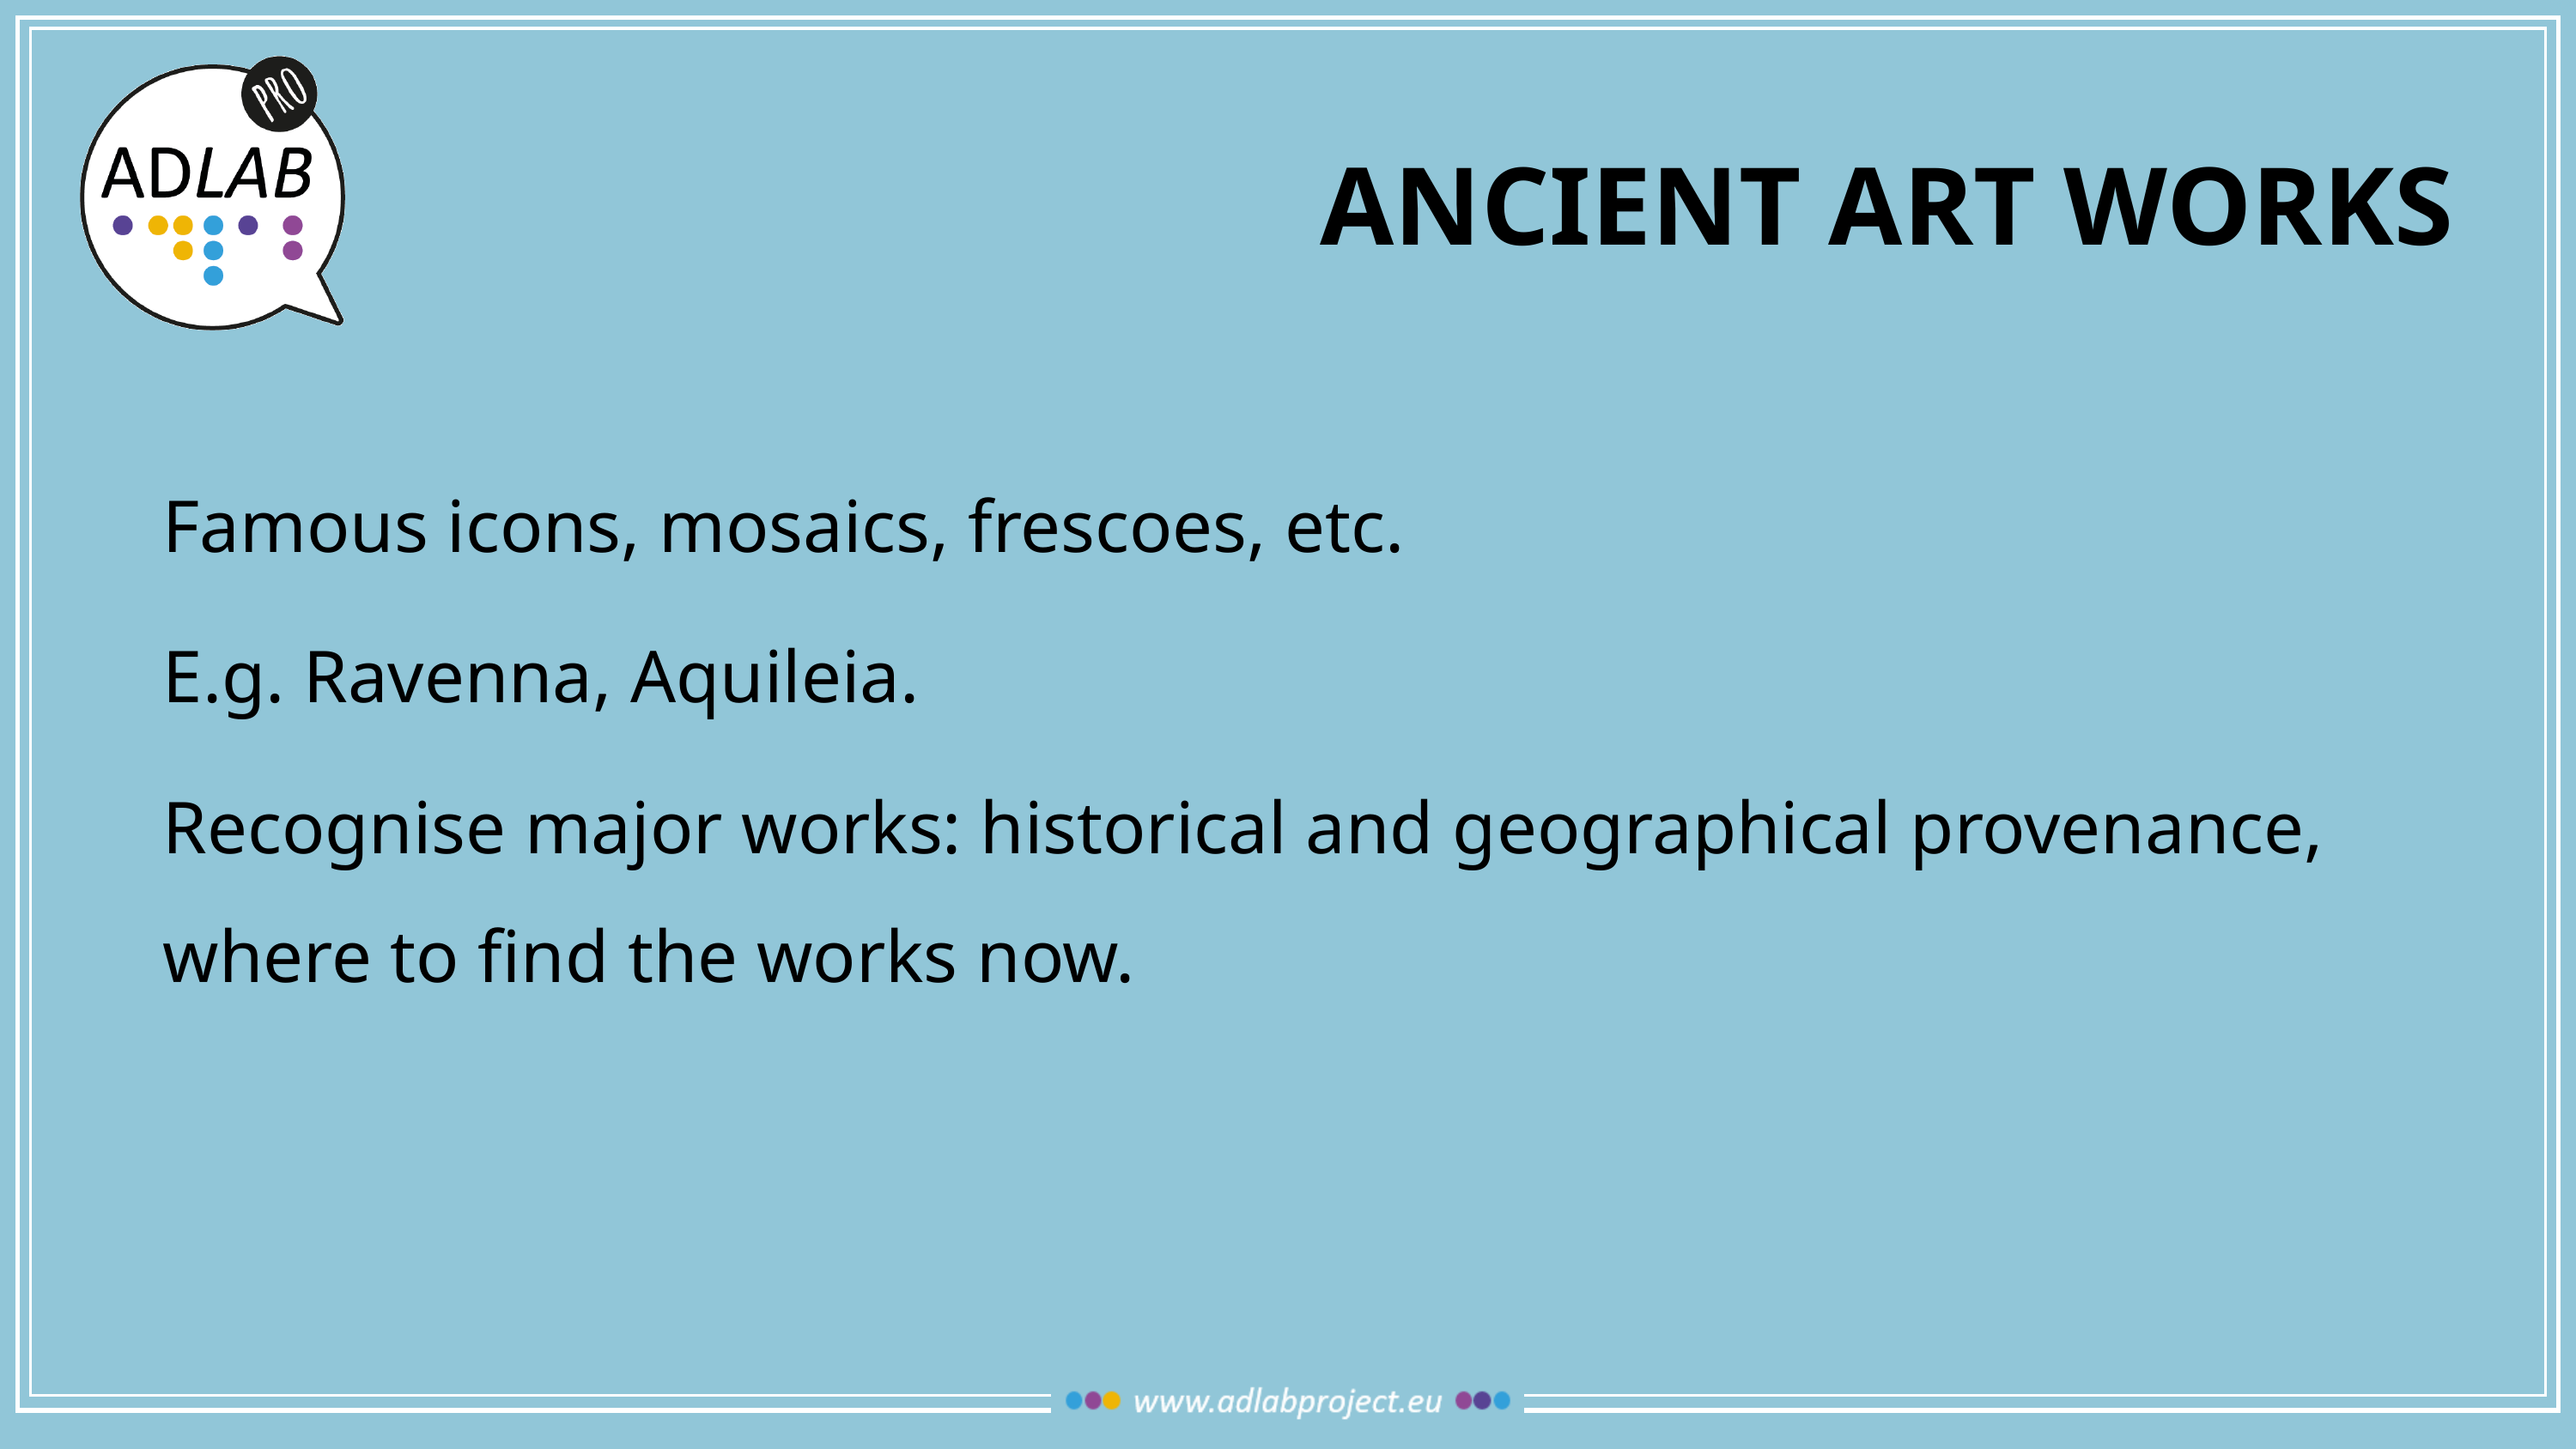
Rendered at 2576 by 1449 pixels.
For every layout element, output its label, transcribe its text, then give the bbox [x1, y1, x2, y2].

picture [1051, 1378, 1524, 1429]
picture [72, 49, 353, 330]
title ancient art works [384, 70, 2467, 351]
list Famous icons, mosaics, frescoes, etc. E.g. Ravenna, Aquileia. Recognise major works: historical and geographical provenance, where to find the works now. [150, 431, 2467, 1087]
